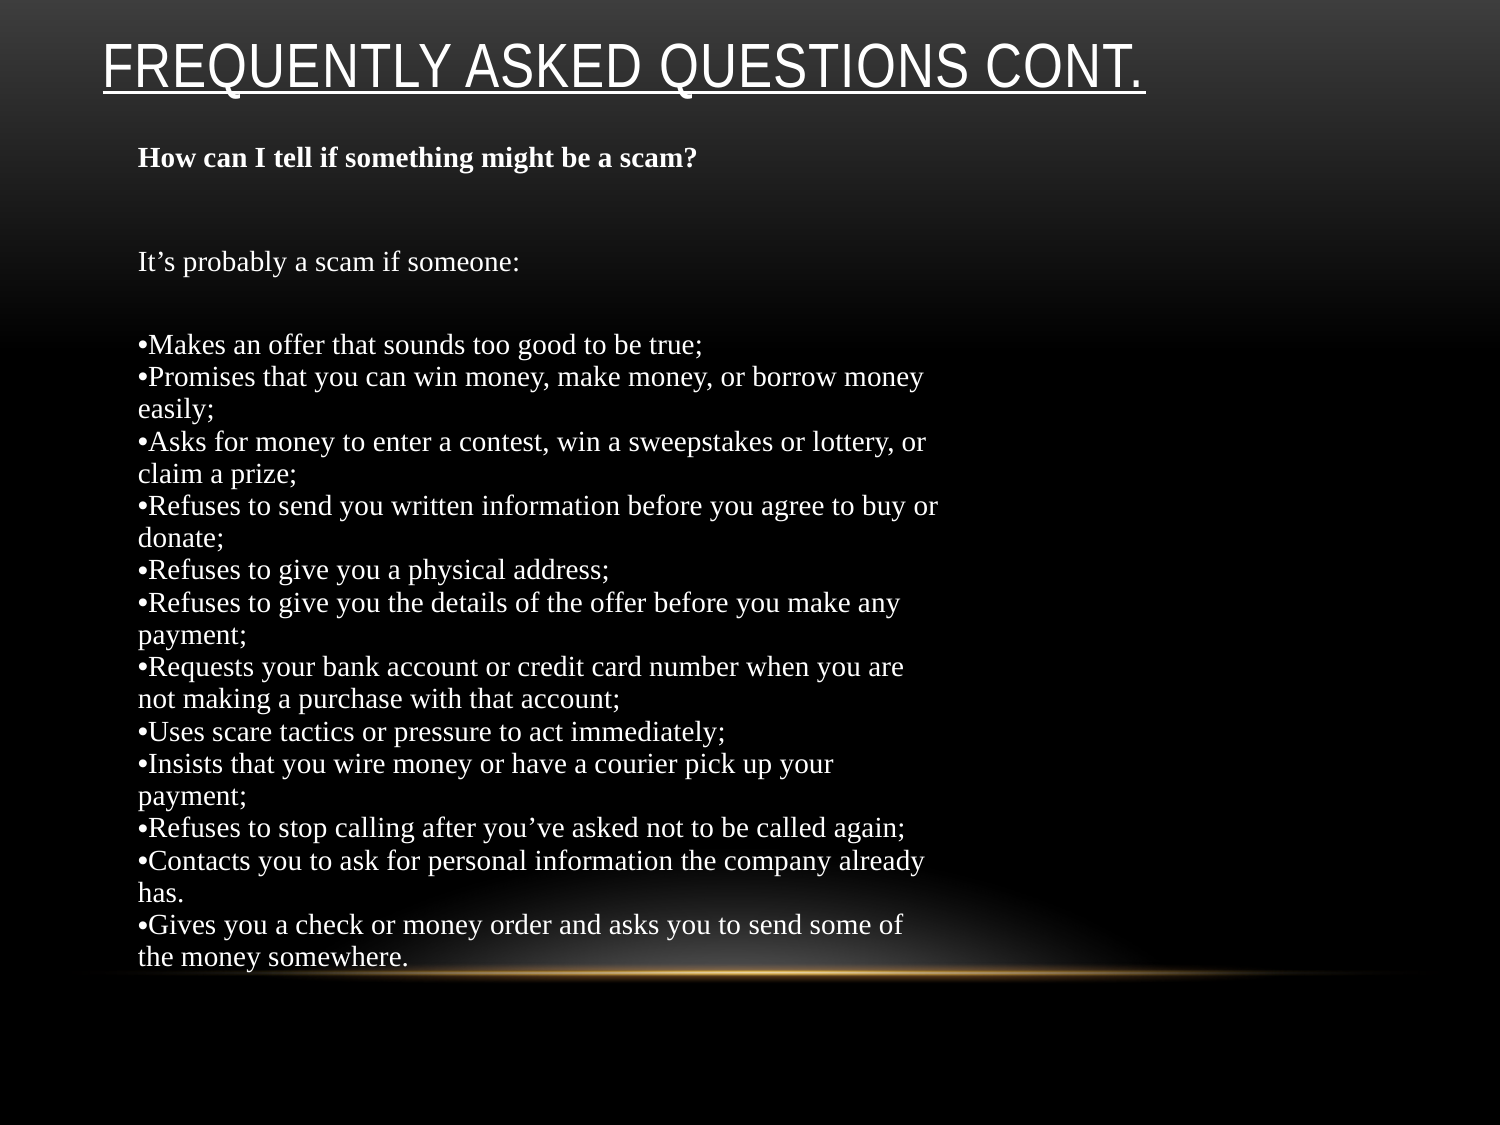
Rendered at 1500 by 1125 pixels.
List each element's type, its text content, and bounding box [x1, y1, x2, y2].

table_cell It’s probably a scam if someone: [125, 202, 959, 322]
picture [0, 0, 1500, 1125]
title Frequently asked questions cont. [87, 24, 1388, 108]
table_header How can I tell if something might be a scam? [125, 112, 959, 202]
table_cell Makes an offer that sounds too good to be true; Promises that you can win money, make money, or borrow money easily; Asks for money to enter a contest, win a sweepstakes or lottery, or claim a prize; Refuses to send you written information before you agree to buy or donate; Refuses to give you a physical address; Refuses to give you the details of the offer before you make any payment; Requests your bank account or credit card number when you are not making a purchase with that account; Uses scare tactics or pressure to act immediately; Insists that you wire money or have a courier pick up your payment; Refuses to stop calling after you’ve asked not to be called again; Contacts you to ask for personal information the company already has. Gives you a check or money order and asks you to send some of the money somewhere. [125, 322, 959, 979]
